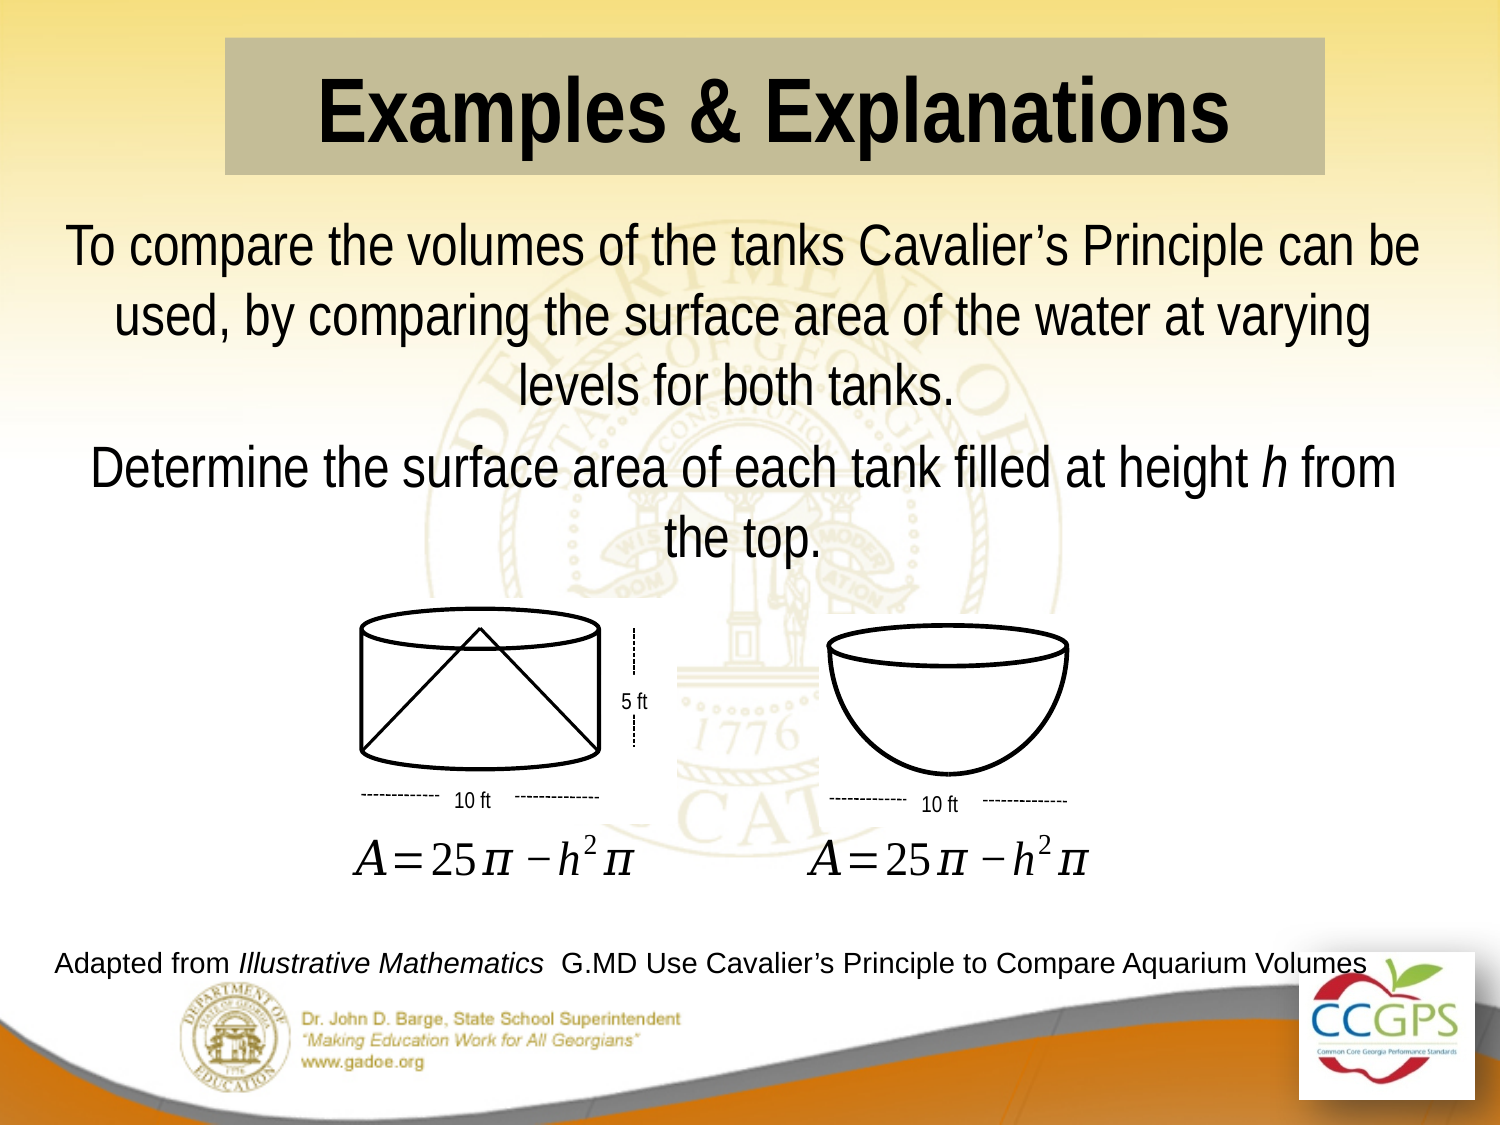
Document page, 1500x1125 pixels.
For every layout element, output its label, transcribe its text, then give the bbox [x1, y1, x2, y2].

title Examples & Explanations [224, 37, 1326, 176]
subtitle To compare the volumes of the tanks Cavalier’s Principle can be used, by comparing the surface area of the water at varying levels for both tanks. Determine the surface area of each tank filled at height h from the top. [37, 199, 1451, 638]
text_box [349, 520, 1093, 889]
picture [0, 0, 1500, 1125]
text_box Adapted from Illustrative Mathematics G.MD Use Cavalier’s Principle to Compare Aquarium Volumes [39, 937, 1384, 988]
